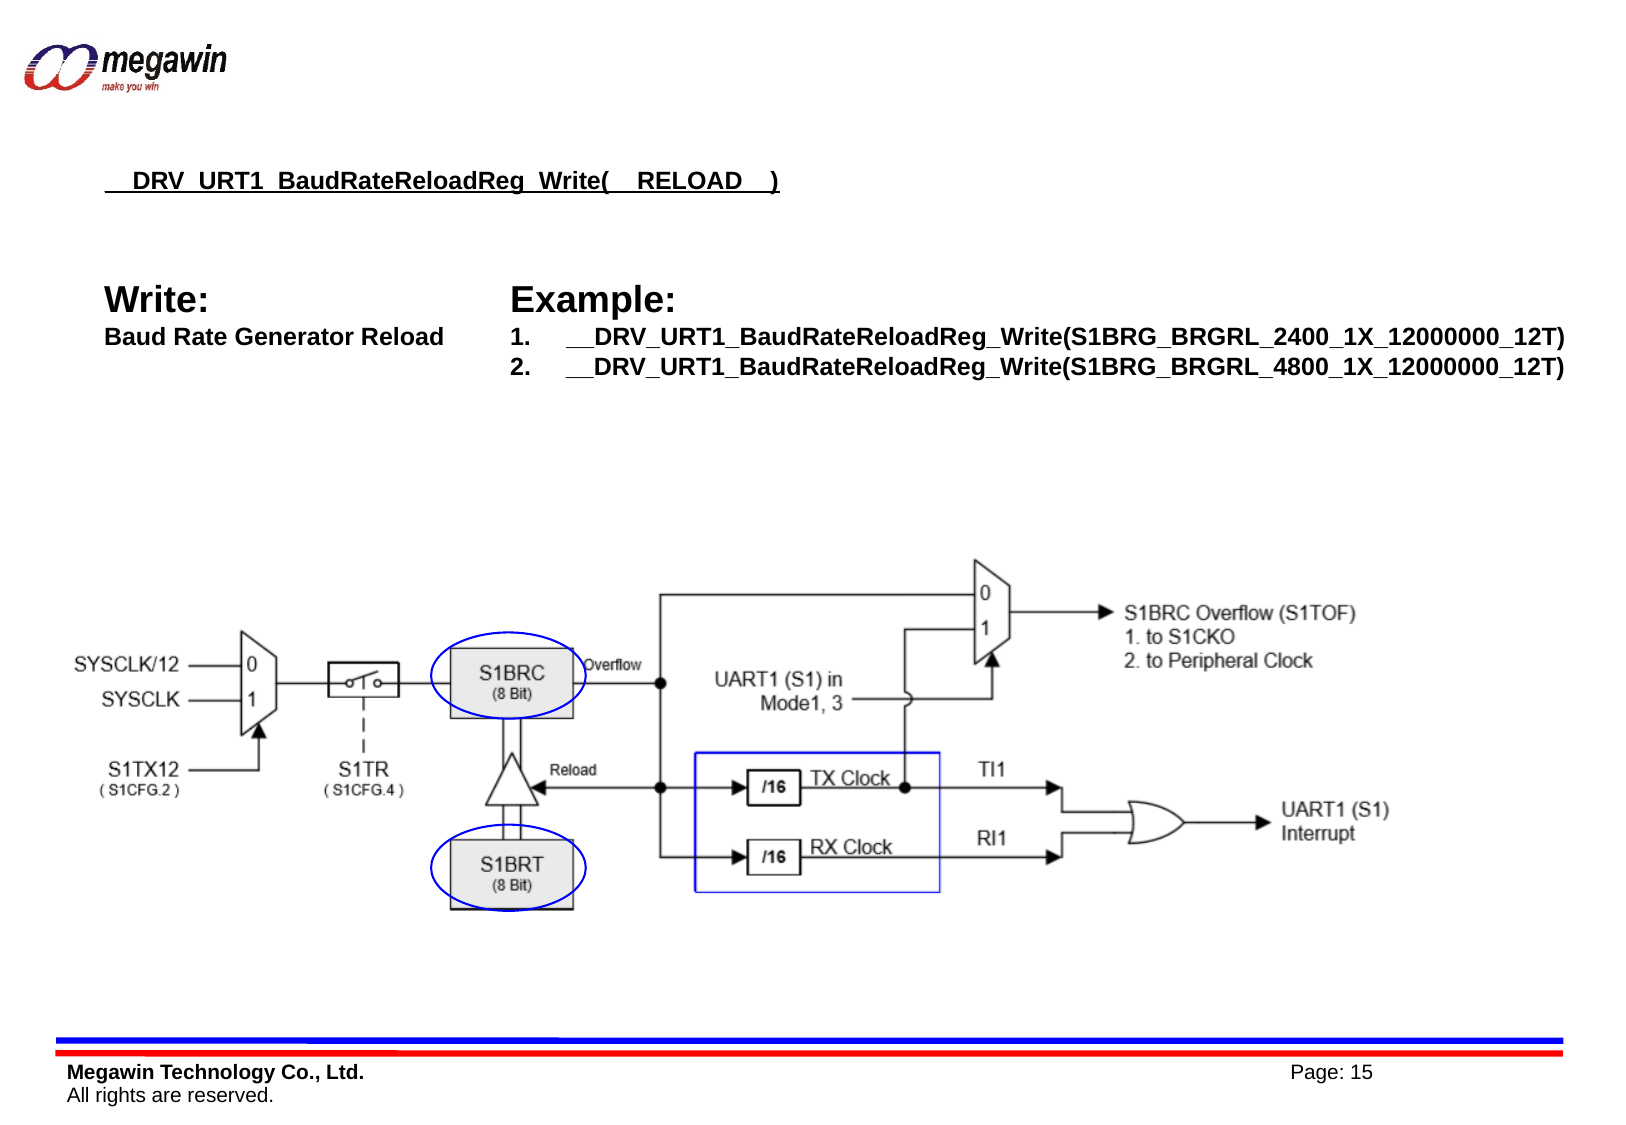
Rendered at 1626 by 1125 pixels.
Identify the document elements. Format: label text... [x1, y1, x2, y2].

picture [66, 544, 1408, 927]
picture [19, 37, 231, 97]
text_box Write: Baud Rate Generator Reload [89, 267, 475, 358]
text_box __DRV_URT1_BaudRateReloadReg_Write(__RELOAD__) [90, 157, 795, 203]
text_box Example: __DRV_URT1_BaudRateReloadReg_Write(S1BRG_BRGRL_2400_1X_12000000_12T) 2. __DRV_URT1_BaudRateReloadReg_Write(S1BRG_BRGRL_4800_1X_12000000_12T) [495, 267, 1625, 388]
